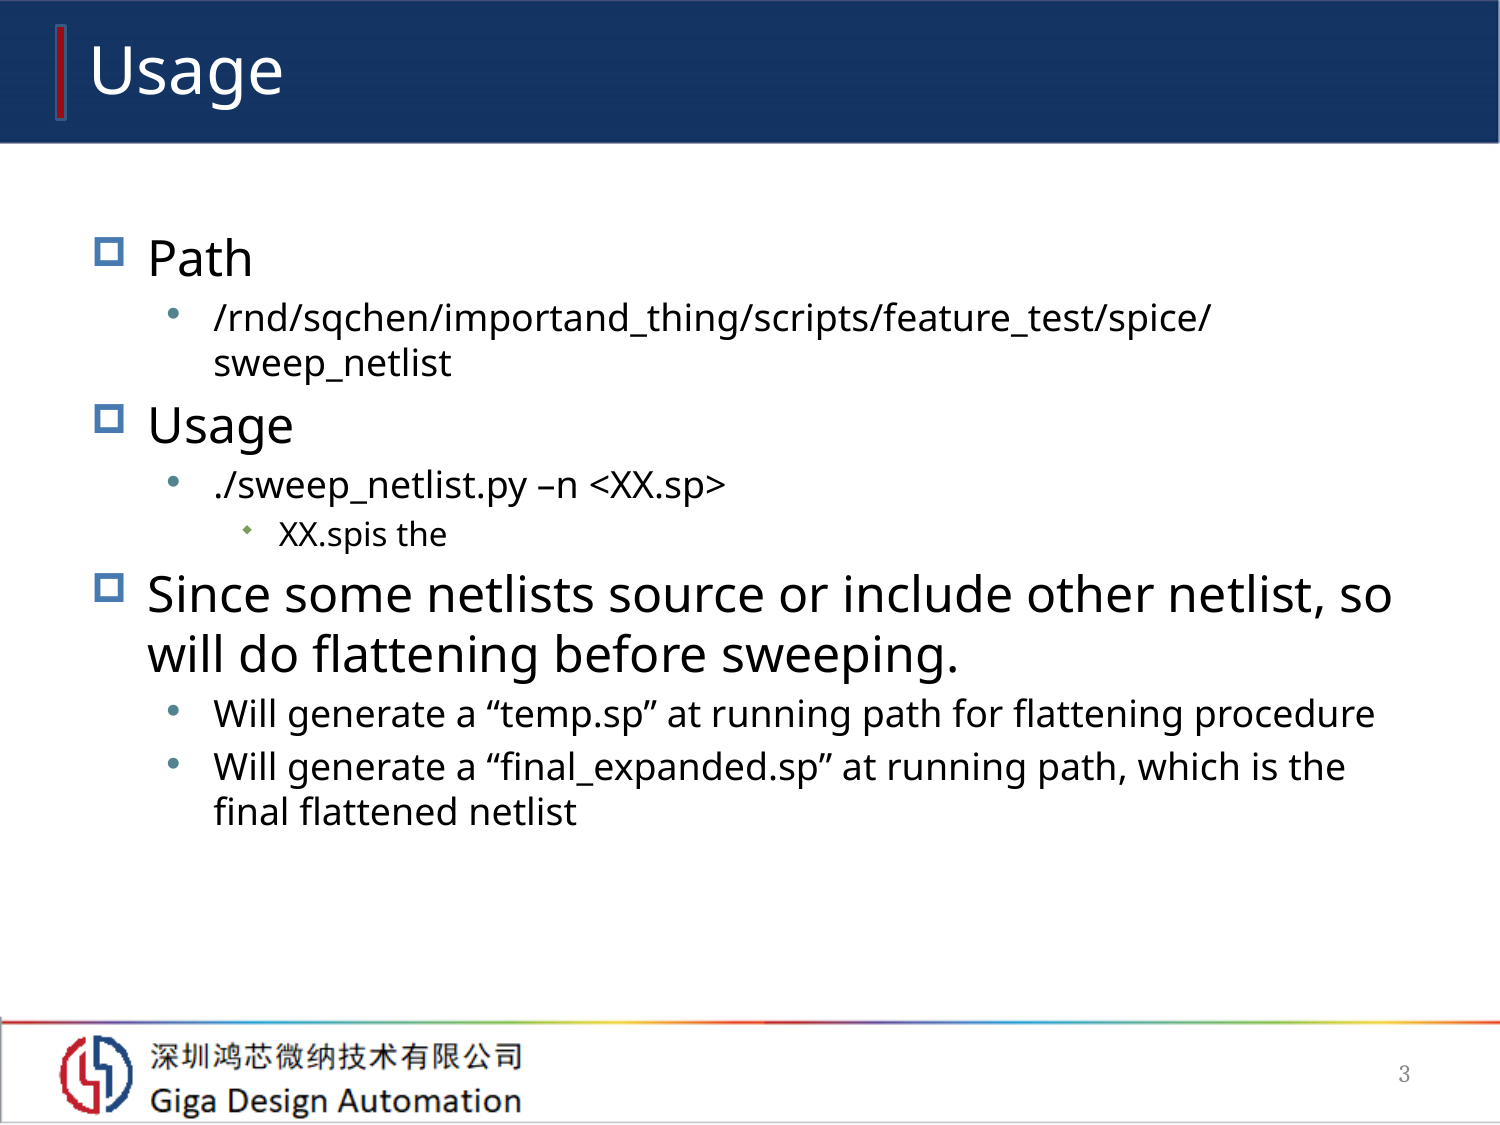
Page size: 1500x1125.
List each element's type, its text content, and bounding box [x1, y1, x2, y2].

slide_number 3 [1074, 1042, 1425, 1103]
picture [0, 0, 1500, 1125]
list Path /rnd/sqchen/importand_thing/scripts/feature_test/spice/sweep_netlist Usage ./sweep_netlist.py –n <XX.sp> XX.spis the Since some netlists source or include other netlist, so will do flattening before sweeping. Will generate a “temp.sp” at running path for flattening procedure Will generate a “final_expanded.sp” at running path, which is the final flattened netlist [76, 149, 1424, 1012]
title Usage [73, 20, 1424, 138]
